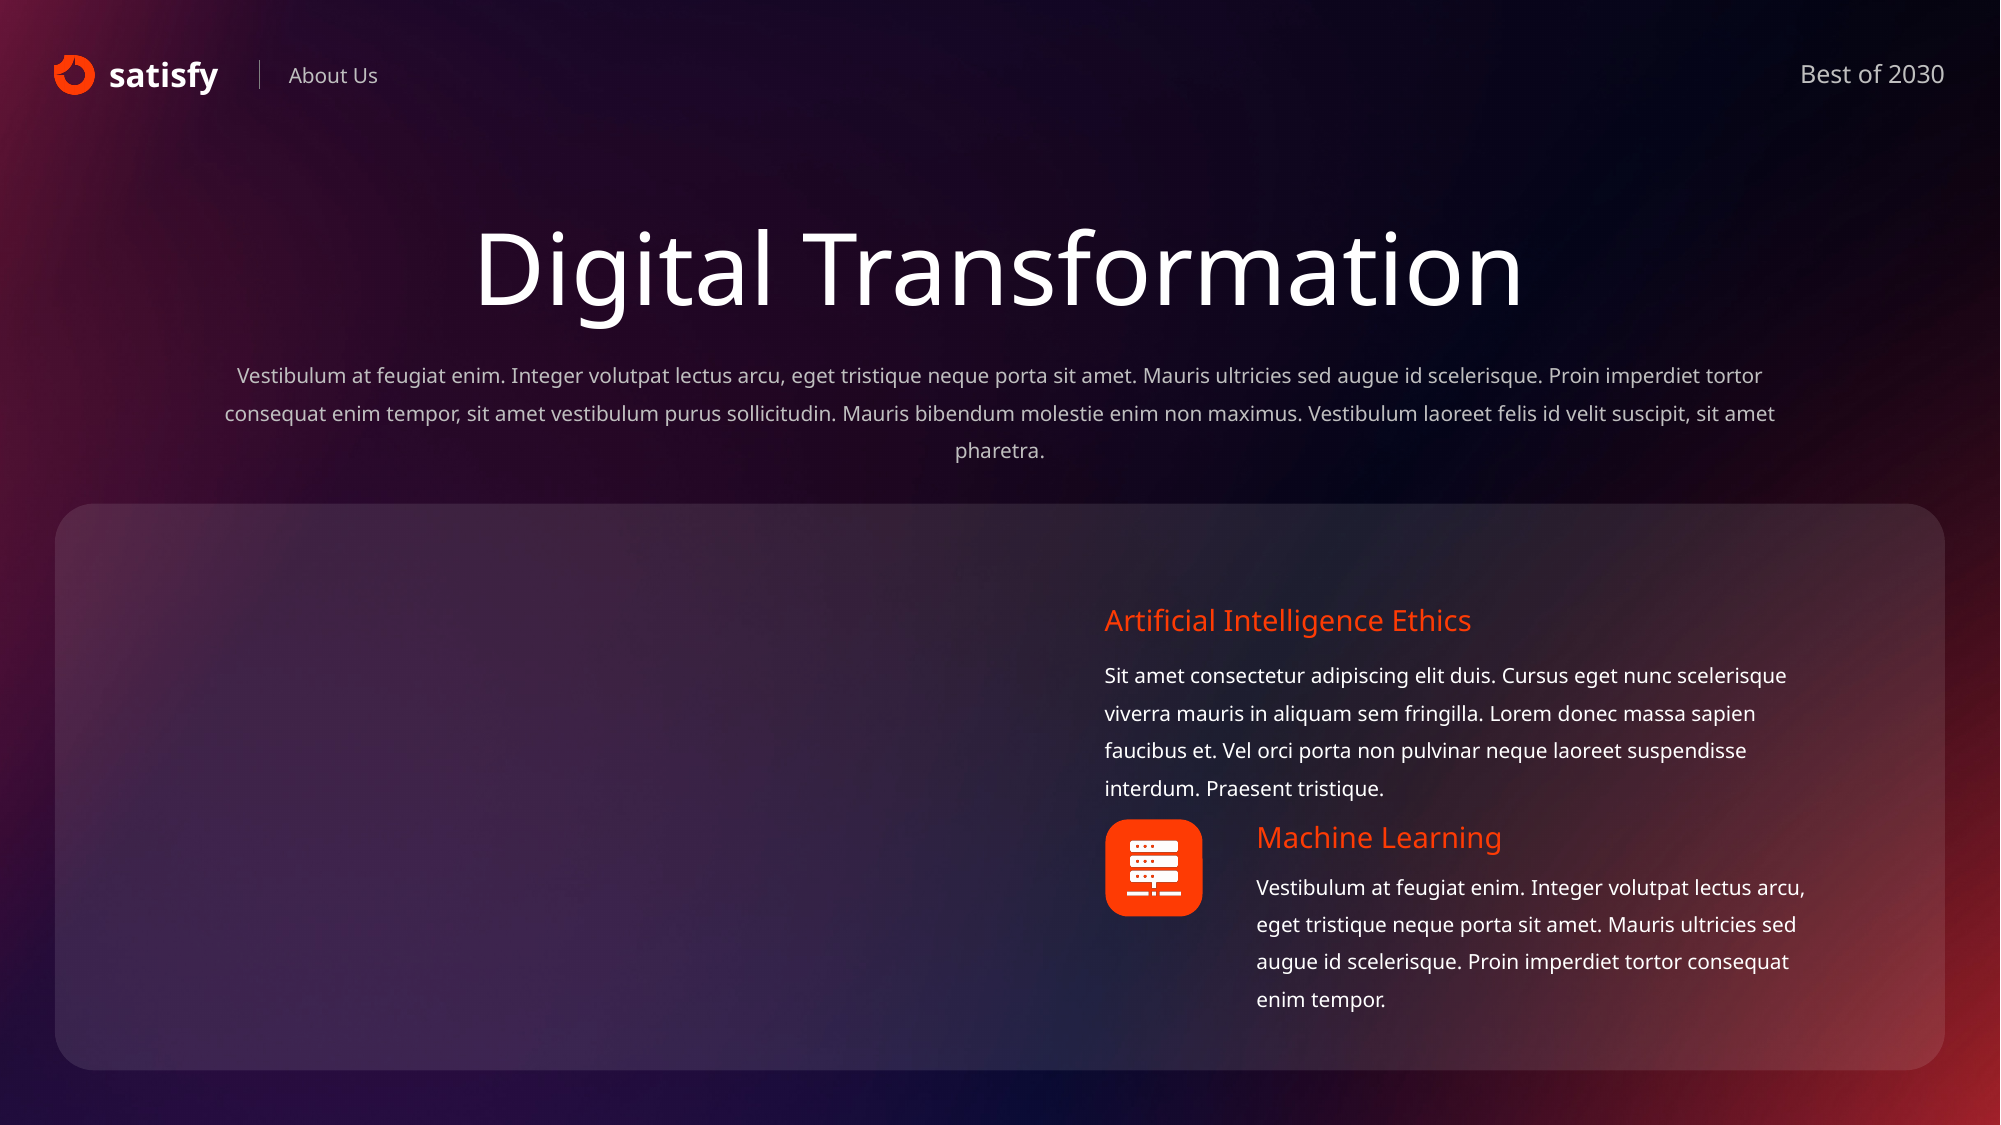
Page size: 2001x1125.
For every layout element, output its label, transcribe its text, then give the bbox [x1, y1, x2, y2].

text_box Vestibulum at feugiat enim. Integer volutpat lectus arcu, eget tristique neque porta sit amet. Mauris ultricies sed augue id scelerisque. Proin imperdiet tortor consequat enim tempor. [1256, 861, 1823, 1012]
text_box Best of 2030 [1778, 58, 1946, 89]
text_box Machine Learning [1256, 819, 1592, 855]
text_box Sit amet consectetur adipiscing elit duis. Cursus eget nunc scelerisque viverra mauris in aliquam sem fringilla. Lorem donec massa sapien faucibus et. Vel orci porta non pulvinar neque laoreet suspendisse interdum. Praesent tristique. [1104, 650, 1841, 801]
text_box About Us [288, 62, 418, 88]
text_box Vestibulum at feugiat enim. Integer volutpat lectus arcu, eget tristique neque porta sit amet. Mauris ultricies sed augue id scelerisque. Proin imperdiet tortor consequat enim tempor, sit amet vestibulum purus sollicitudin. Mauris bibendum molestie enim non maximus. Vestibulum laoreet felis id velit suscipit, sit amet pharetra. [222, 350, 1777, 463]
text_box [1104, 818, 1204, 918]
text_box Artificial Intelligence Ethics [1104, 602, 1539, 638]
text_box satisfy [109, 54, 251, 95]
text_box Digital Transformation [406, 204, 1594, 325]
picture [0, 0, 2000, 1125]
text_box [53, 502, 1947, 1072]
